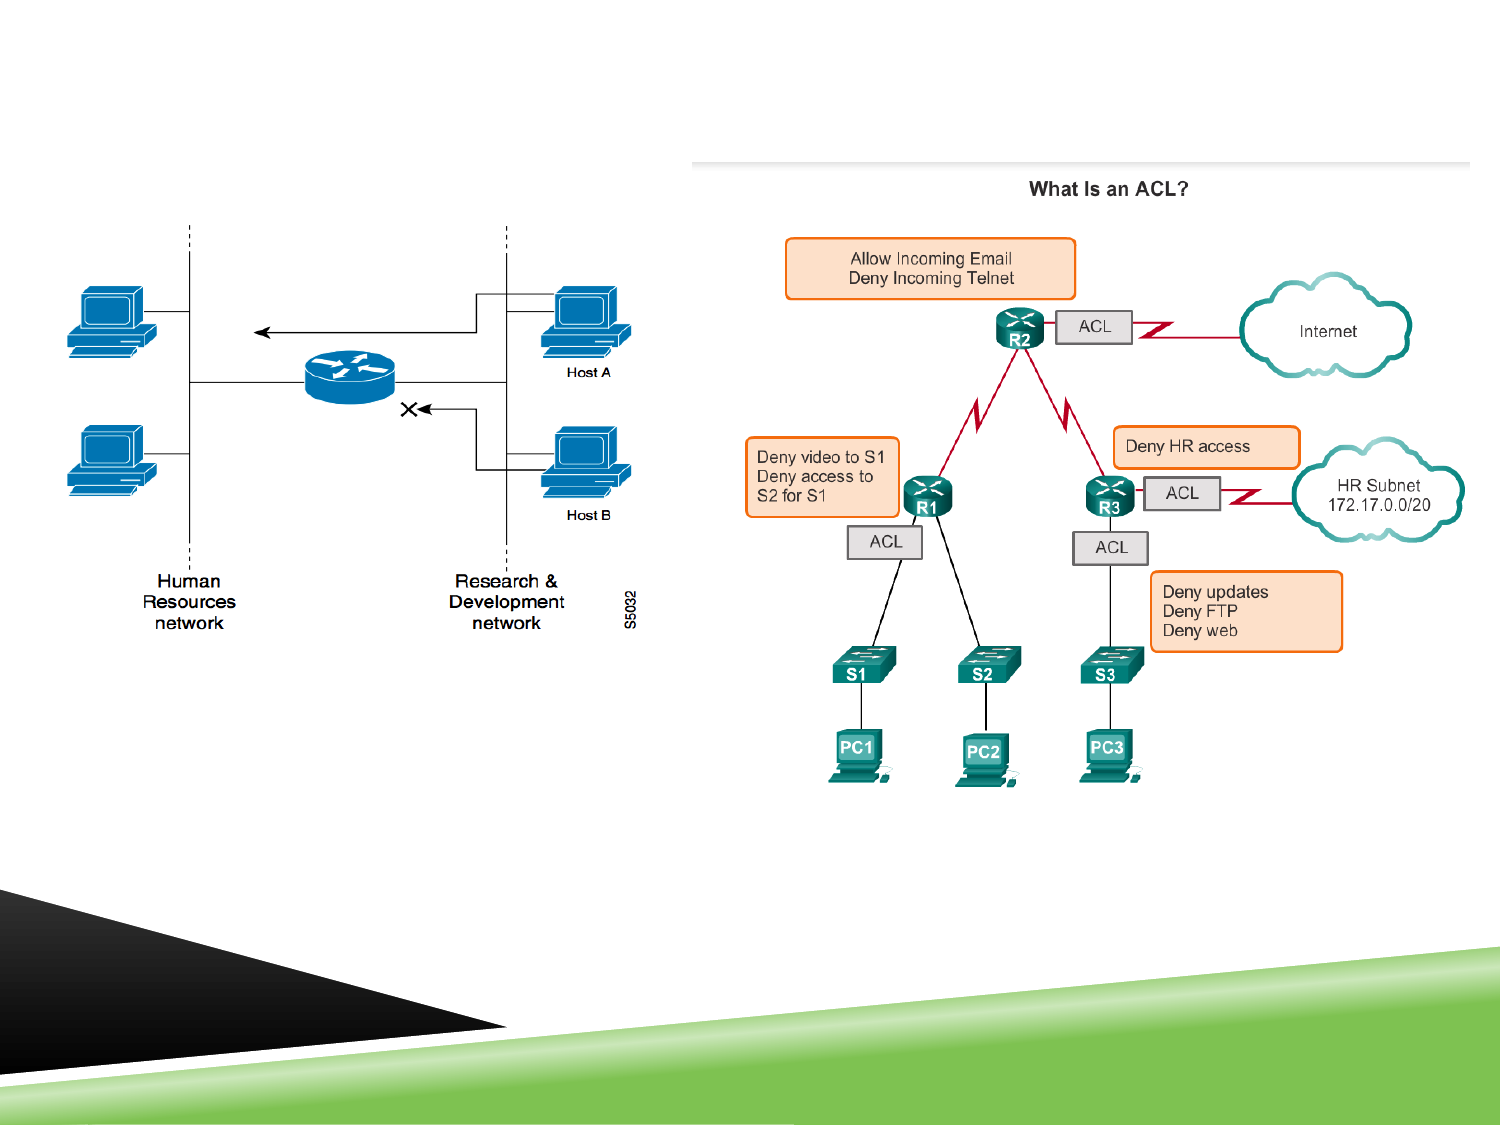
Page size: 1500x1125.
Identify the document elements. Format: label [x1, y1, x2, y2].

picture [25, 162, 1470, 806]
